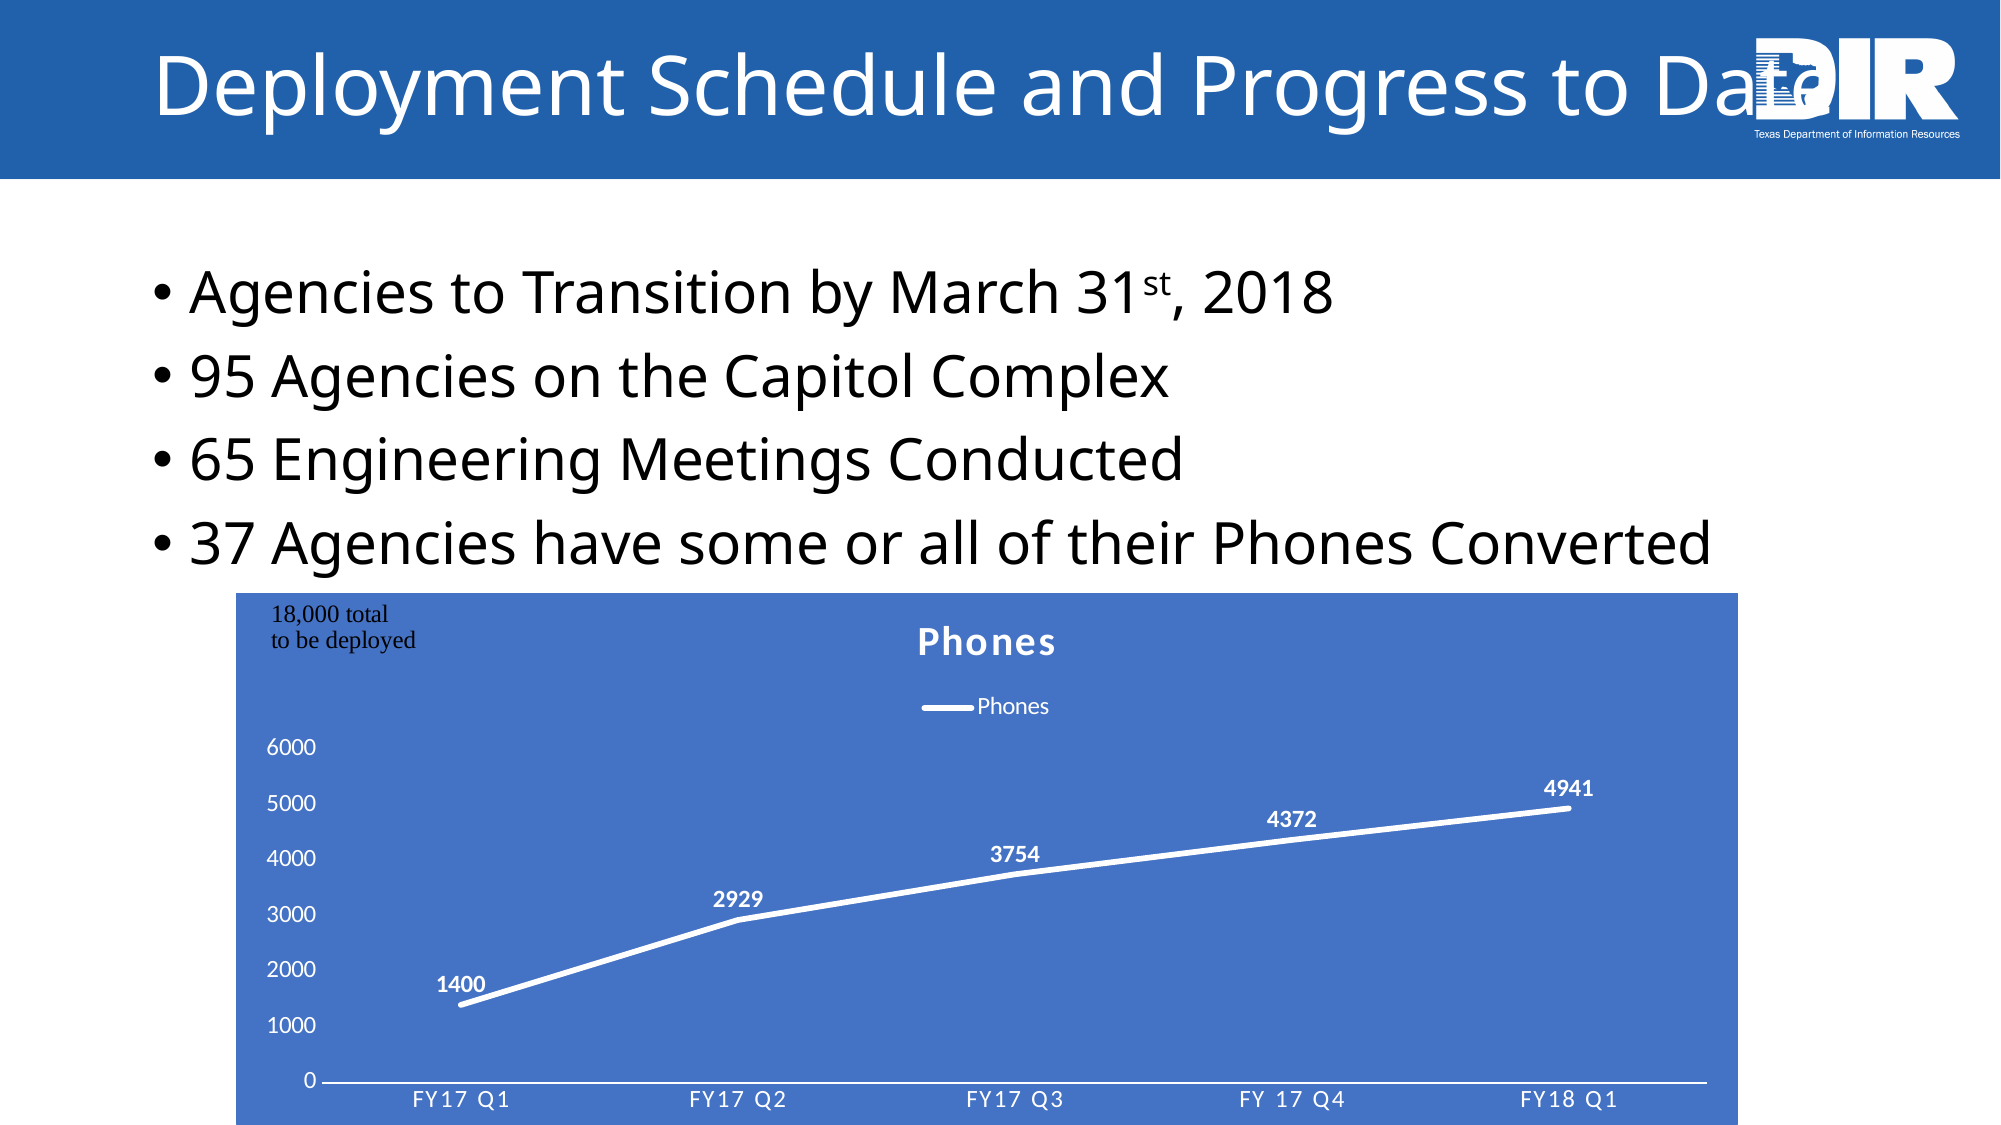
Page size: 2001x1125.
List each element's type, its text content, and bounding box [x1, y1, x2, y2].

title Deployment Schedule and Progress to Date [137, 0, 1863, 179]
chart [235, 592, 1739, 1125]
list Agencies to Transition by March 31st, 2018 95 Agencies on the Capitol Complex 65 Engineering Meetings Conducted 37 Agencies have some or all of their Phones Converted [137, 255, 1863, 1014]
picture [0, 0, 2001, 1125]
